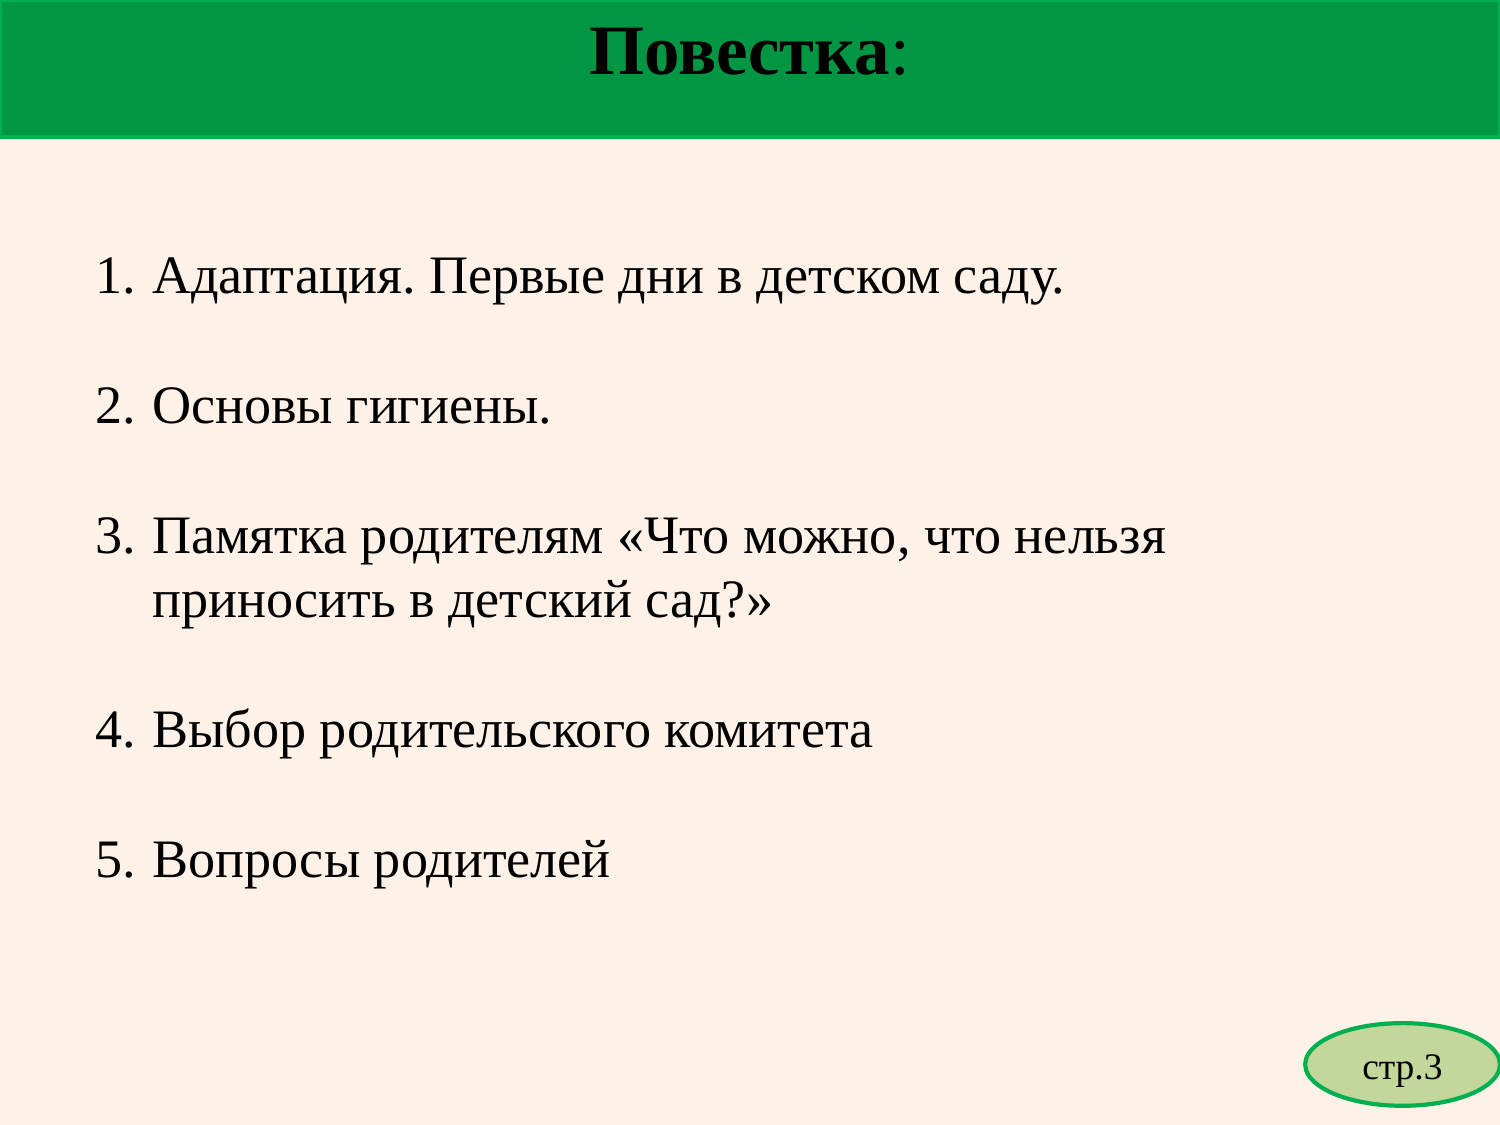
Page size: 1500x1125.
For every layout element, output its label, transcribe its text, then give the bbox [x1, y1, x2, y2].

text_box стр.3 [1303, 1021, 1500, 1108]
text_box Повестка: [0, 0, 1500, 139]
text_box Адаптация. Первые дни в детском саду. Основы гигиены. Памятка родителям «Что можно, что нельзя приносить в детский сад?» Выбор родительского комитета Вопросы родителей [80, 231, 1436, 961]
